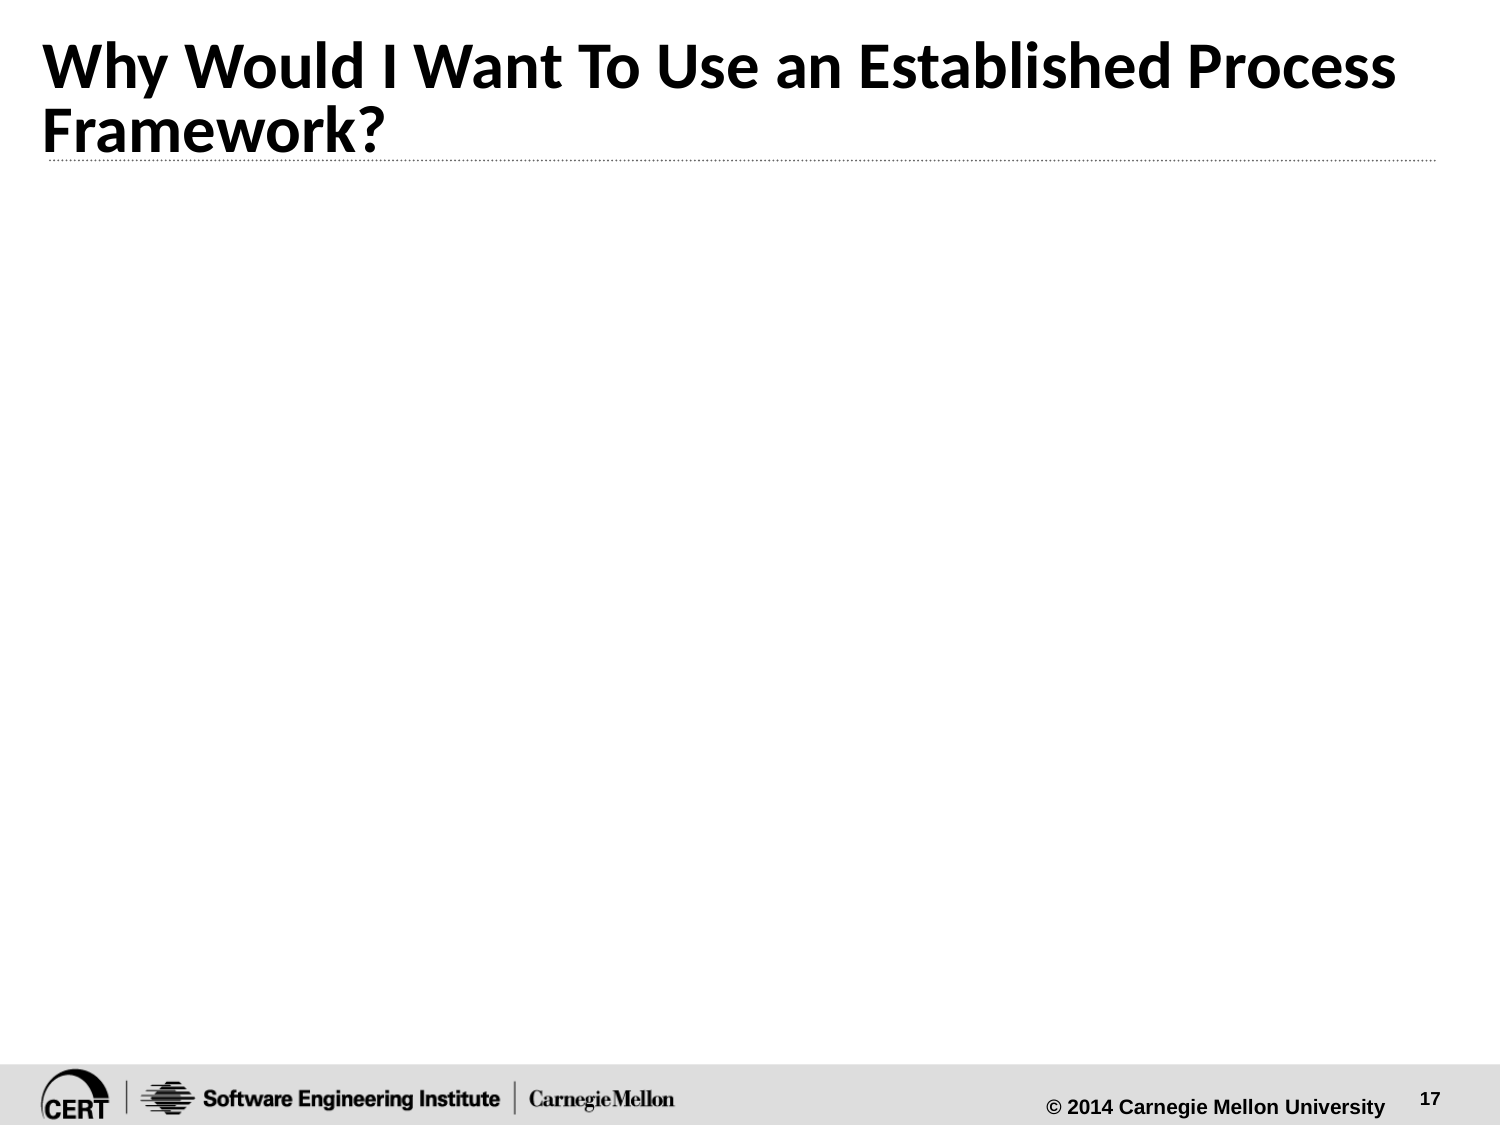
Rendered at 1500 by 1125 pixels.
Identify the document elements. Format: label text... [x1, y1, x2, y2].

title Why Would I Want To Use an Established Process Framework? [42, 37, 1434, 155]
picture [24, 1065, 688, 1125]
